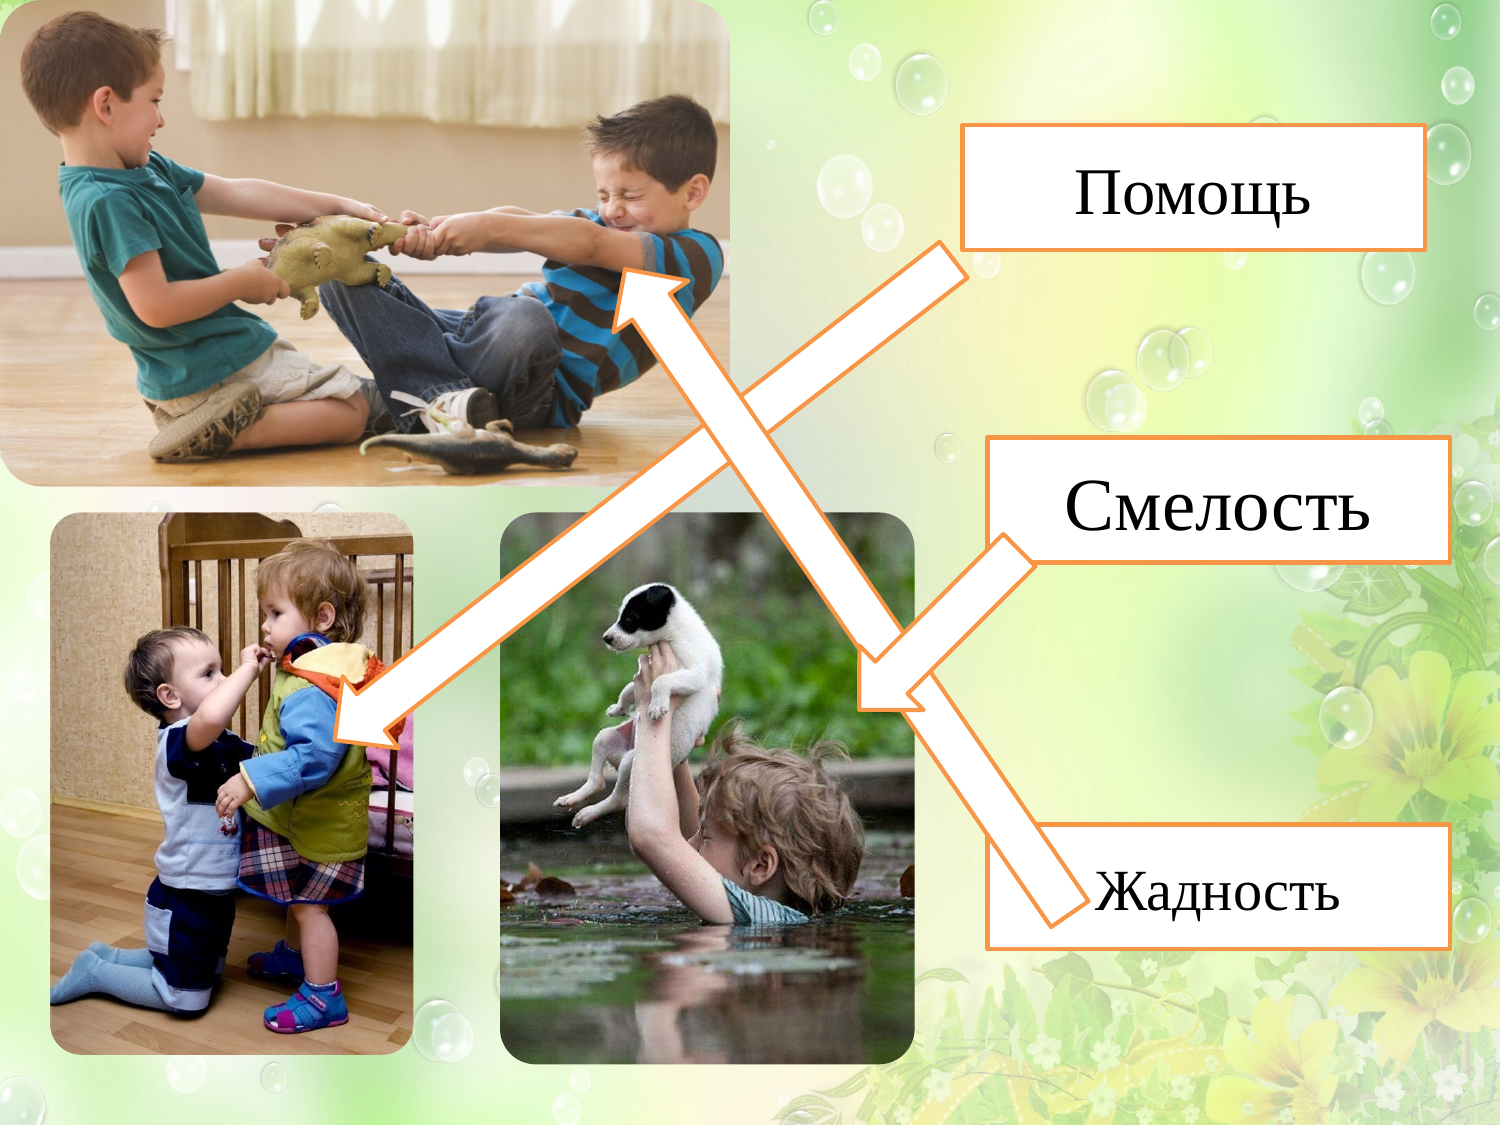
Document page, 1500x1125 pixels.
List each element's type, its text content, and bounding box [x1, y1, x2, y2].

text_box [919, 702, 926, 713]
text_box [919, 672, 1091, 930]
text_box [919, 531, 1038, 686]
text_box [741, 239, 970, 434]
text_box [418, 585, 494, 708]
text_box Жадность [985, 822, 1452, 951]
text_box Помощь [960, 123, 1427, 252]
text_box [734, 383, 822, 510]
picture [0, 0, 1500, 1125]
text_box [590, 496, 690, 510]
text_box Смелость [985, 435, 1452, 565]
